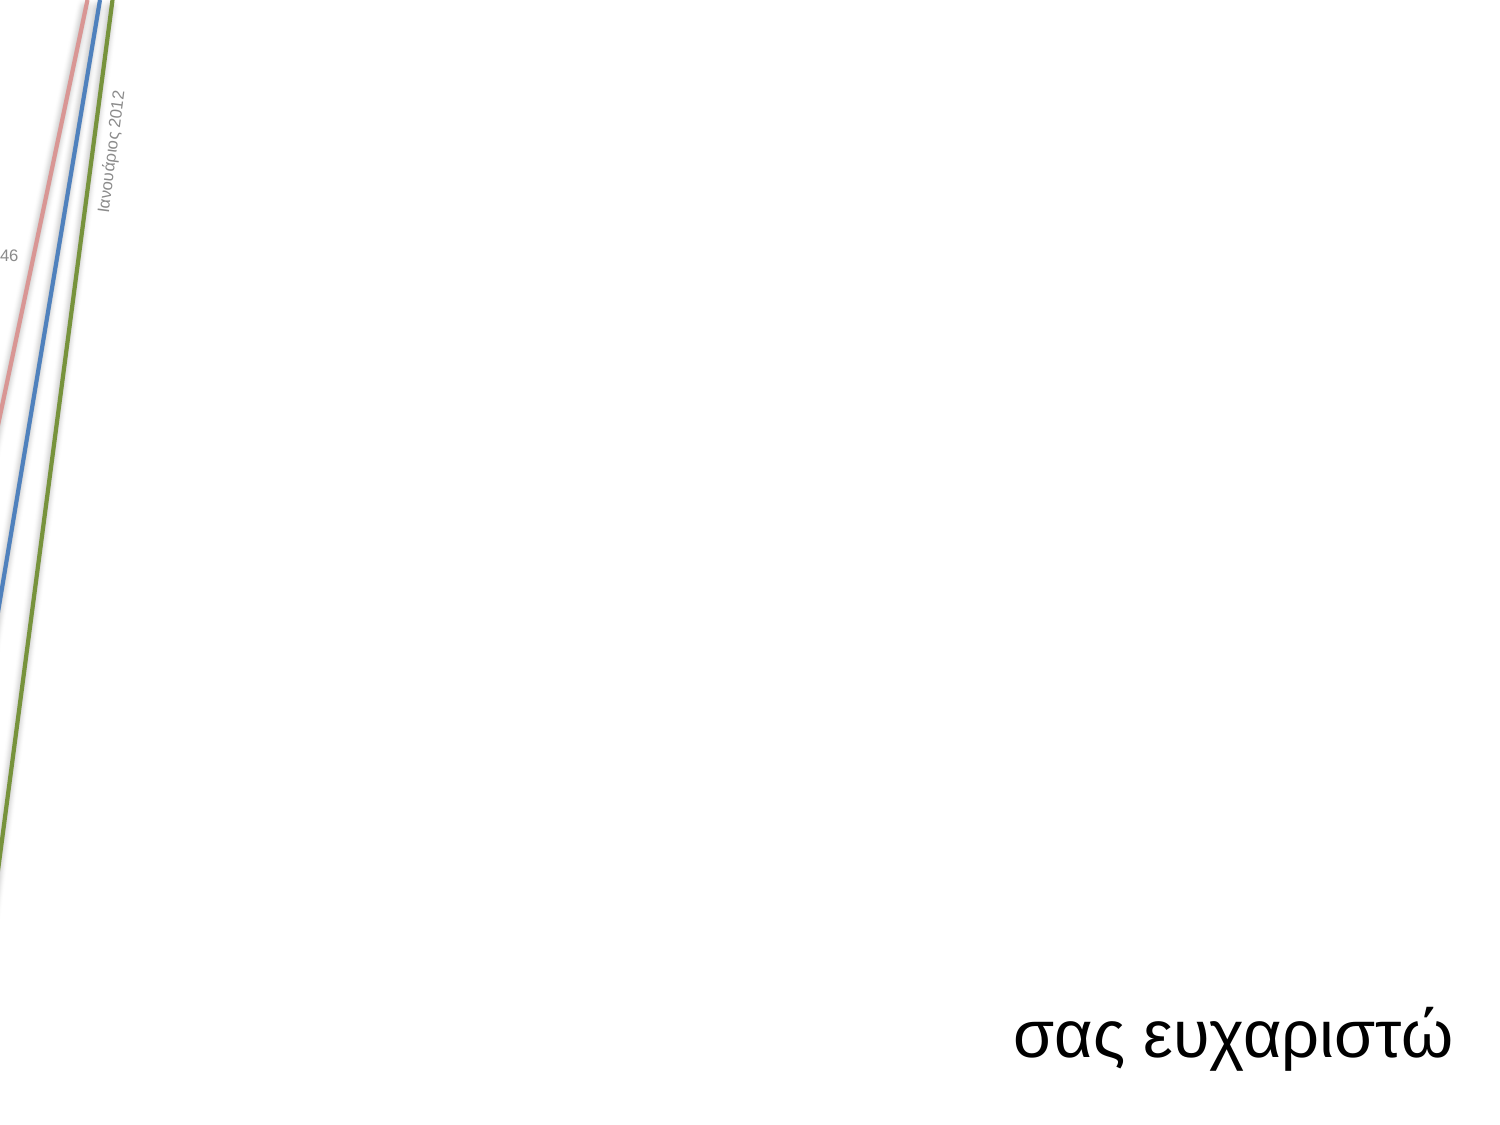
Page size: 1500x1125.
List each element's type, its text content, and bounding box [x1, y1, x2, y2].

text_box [0, 412, 526, 538]
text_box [0, 187, 276, 279]
title σας ευχαριστώ [998, 937, 1500, 1125]
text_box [0, 281, 382, 394]
footer Ιανουάριος 2012 [75, 0, 160, 185]
